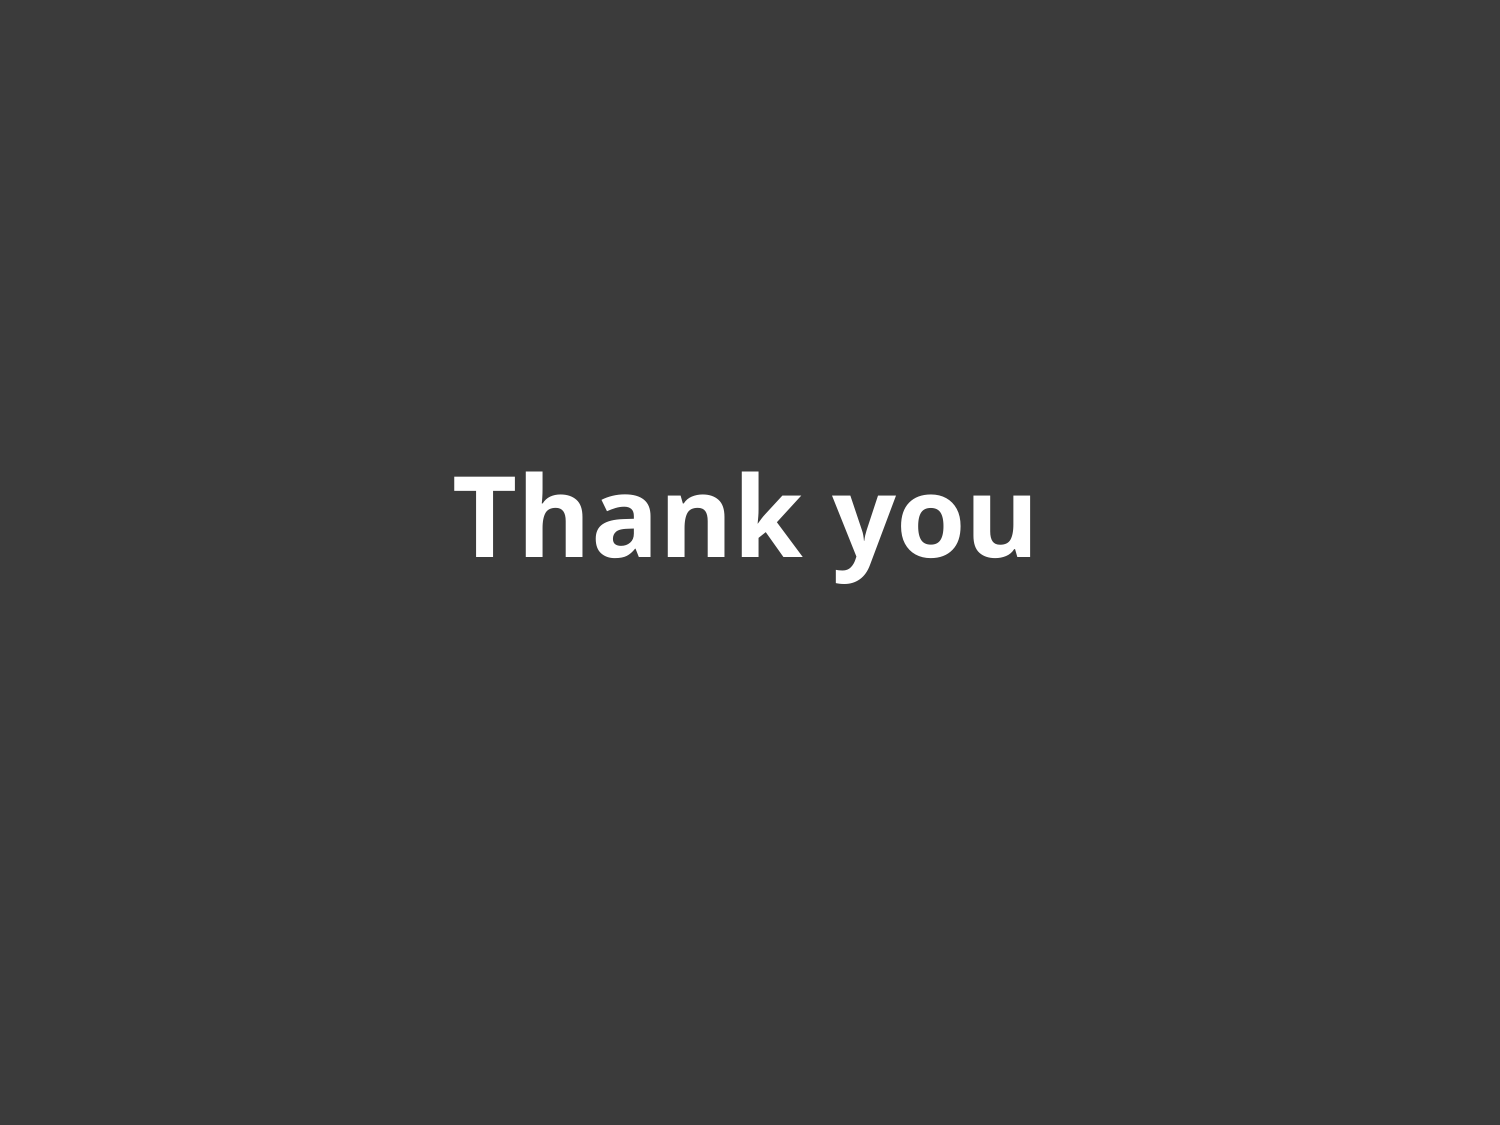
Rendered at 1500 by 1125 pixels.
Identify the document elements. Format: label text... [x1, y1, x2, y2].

text_box Thank you [437, 437, 1150, 588]
